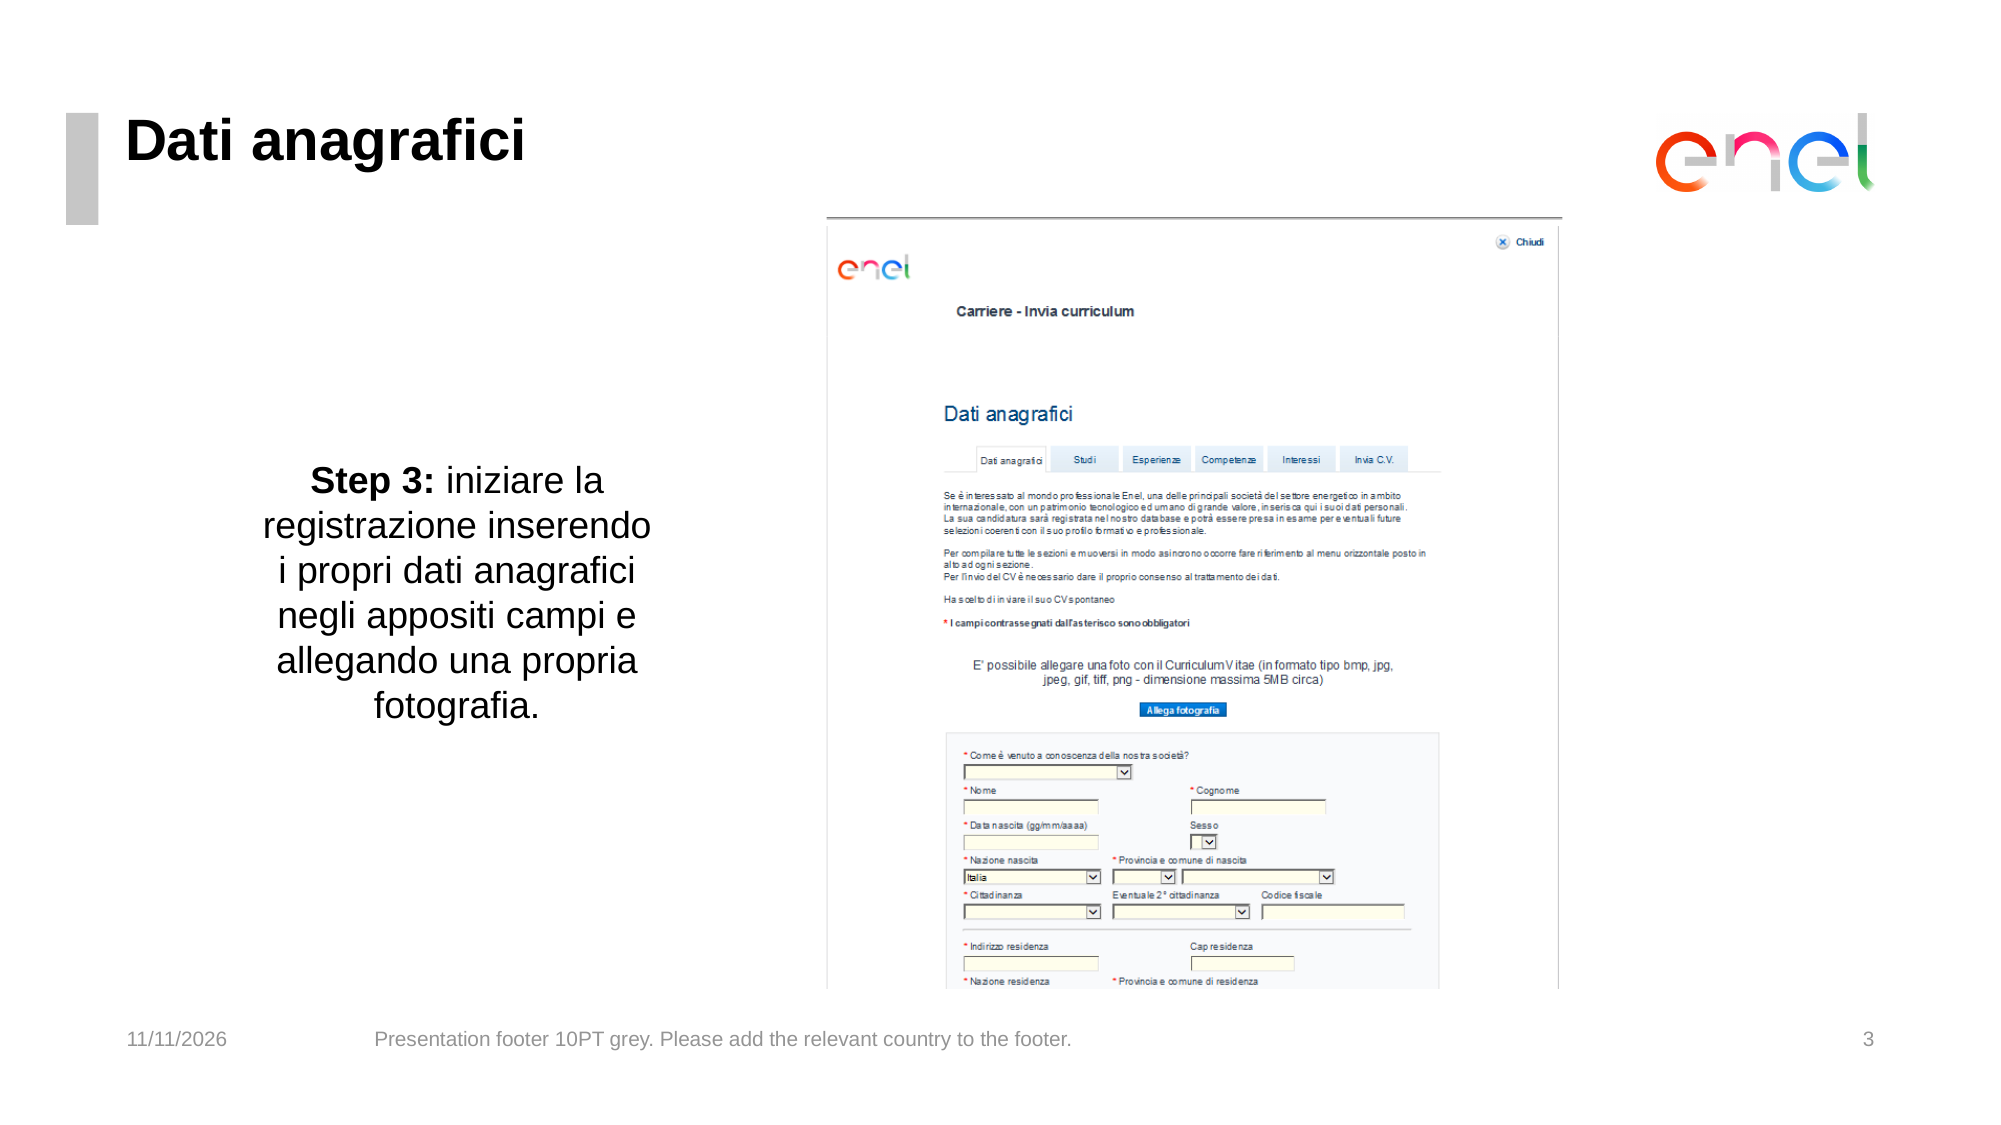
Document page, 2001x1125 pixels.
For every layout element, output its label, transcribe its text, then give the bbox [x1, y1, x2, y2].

slide_number 3 [1749, 1027, 1875, 1053]
picture [1656, 113, 1875, 192]
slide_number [126, 1027, 374, 1053]
footer Presentation footer 10PT grey. Please add the relevant country to the footer. [374, 1027, 1749, 1053]
title Dati anagrafici [125, 109, 1499, 175]
list Step 3: iniziare la registrazione inserendo i propri dati anagrafici negli appositi campi e allegando una propria fotografia. [254, 455, 689, 774]
picture [826, 217, 1563, 989]
